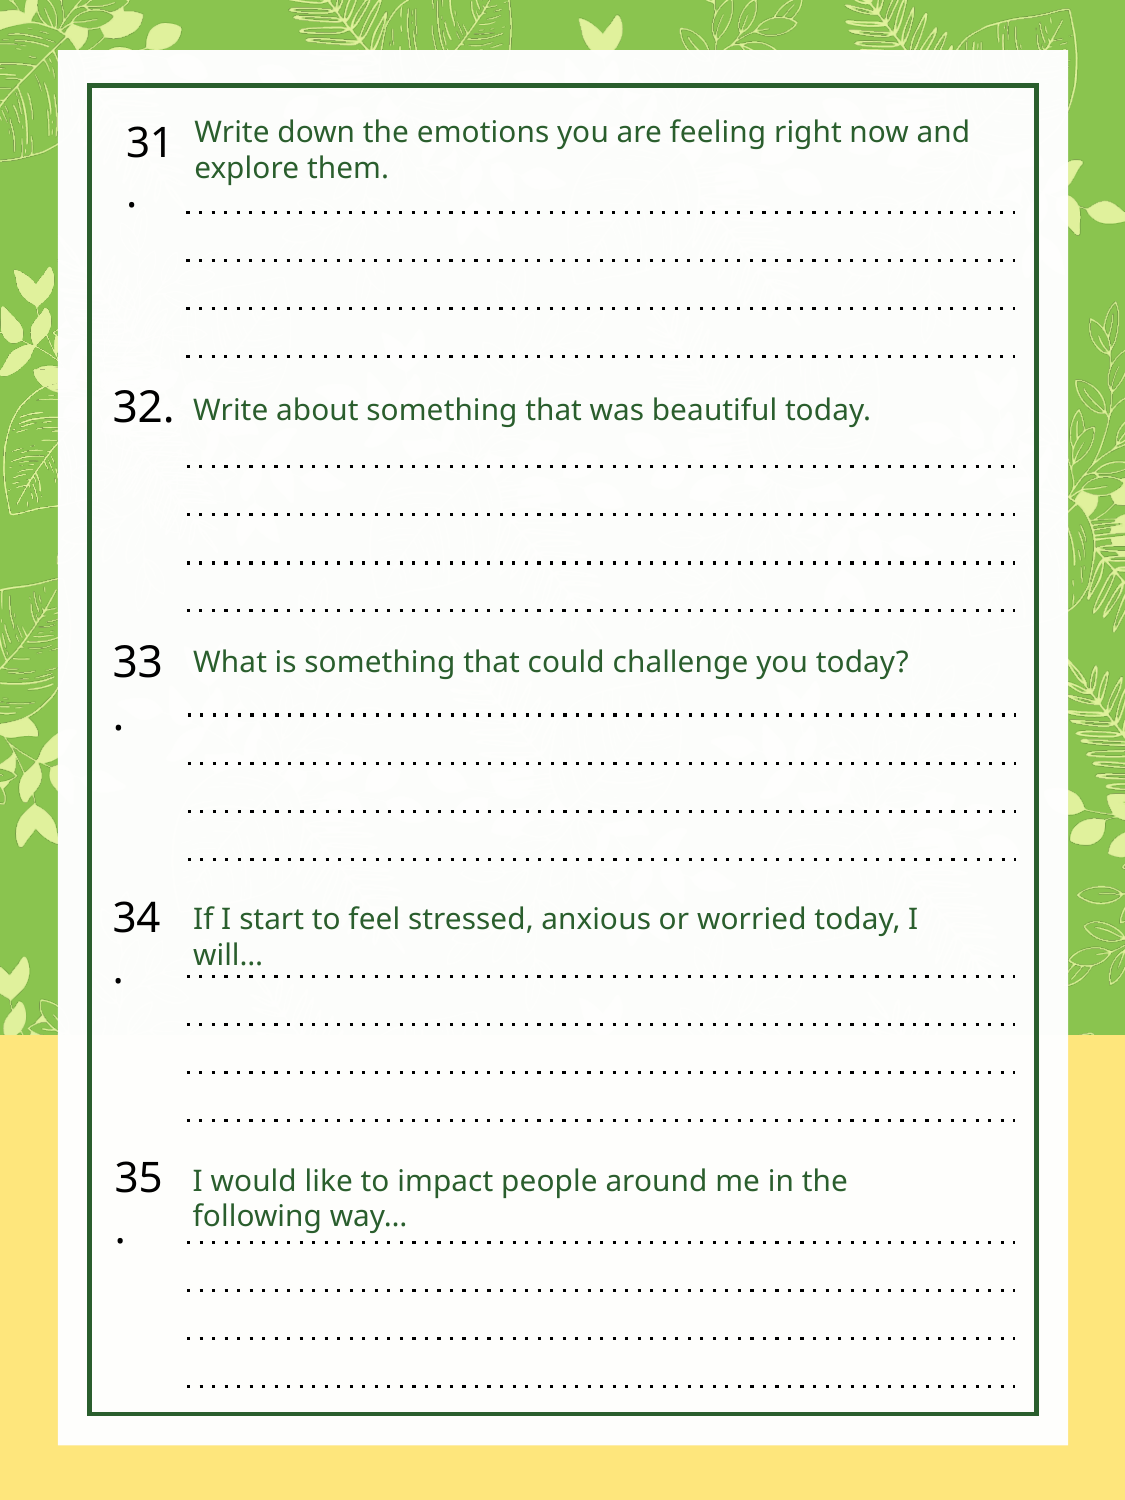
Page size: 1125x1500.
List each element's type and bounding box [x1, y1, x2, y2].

text_box [186, 1242, 1016, 1387]
text_box [57, 49, 1069, 1446]
text_box [186, 466, 1016, 612]
text_box [187, 714, 1017, 860]
text_box [186, 212, 1016, 357]
text_box [0, 0, 1125, 1126]
text_box [0, 1132, 1125, 1500]
text_box [186, 976, 1016, 1121]
